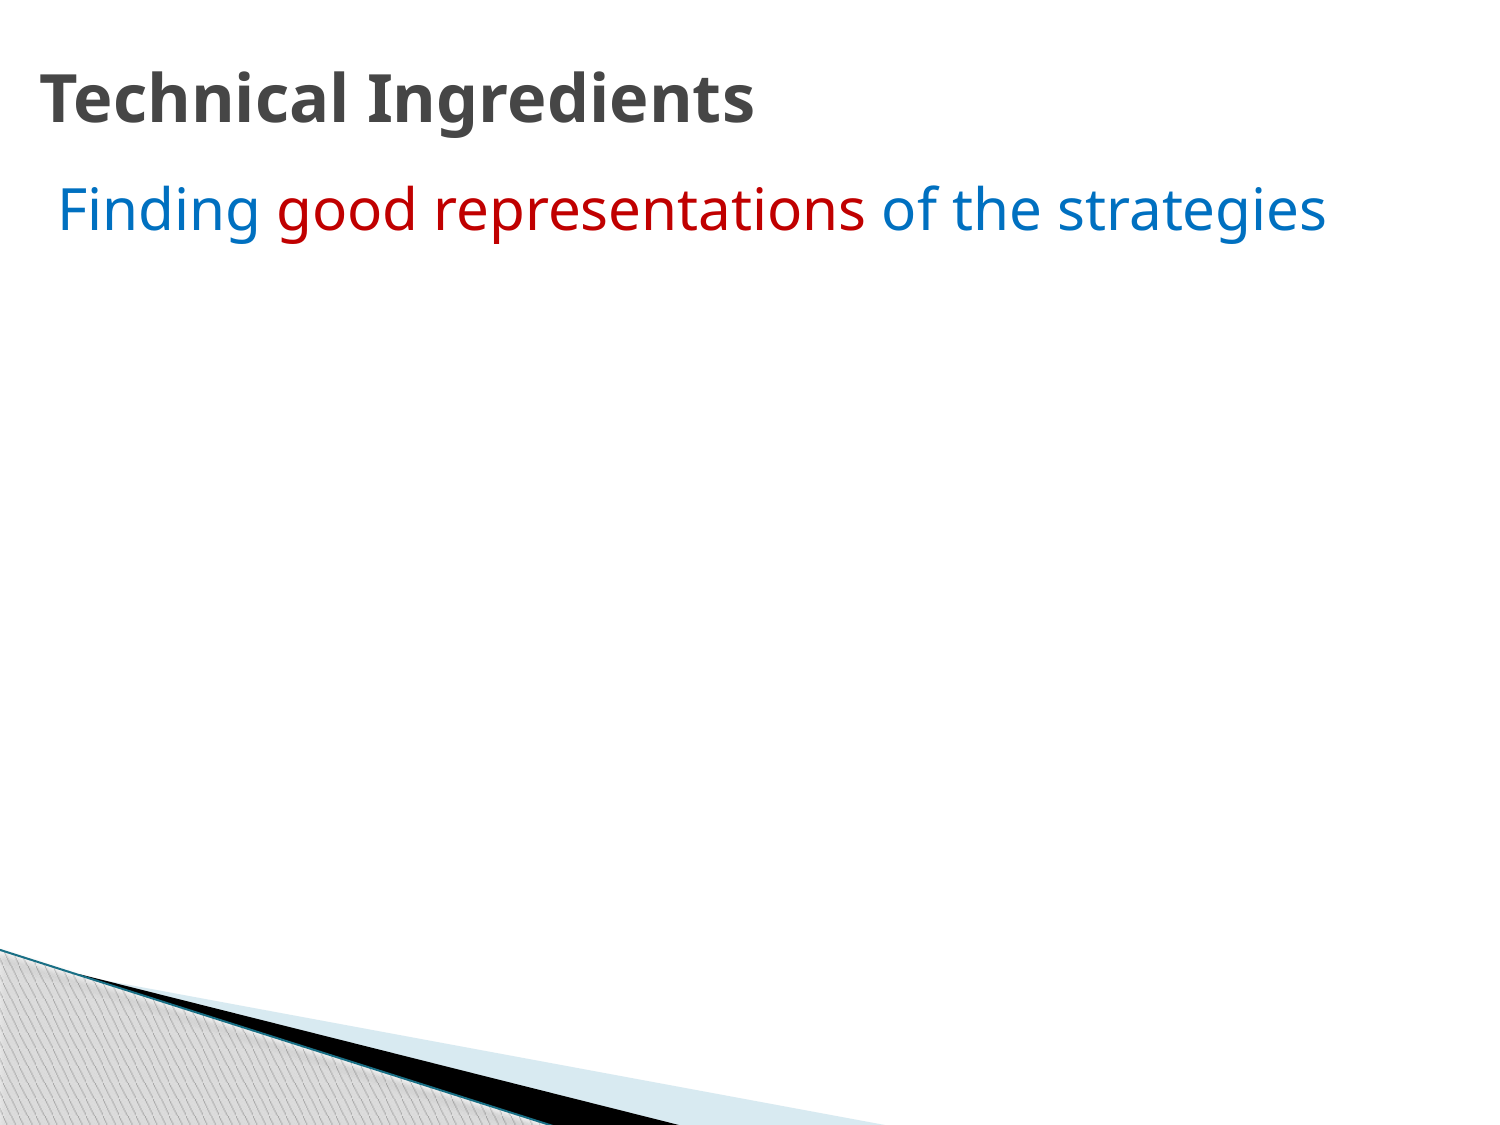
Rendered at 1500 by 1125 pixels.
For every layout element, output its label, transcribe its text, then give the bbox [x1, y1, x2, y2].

title Technical Ingredients [24, 75, 1375, 118]
text_box Finding good representations of the strategies [42, 164, 1343, 249]
